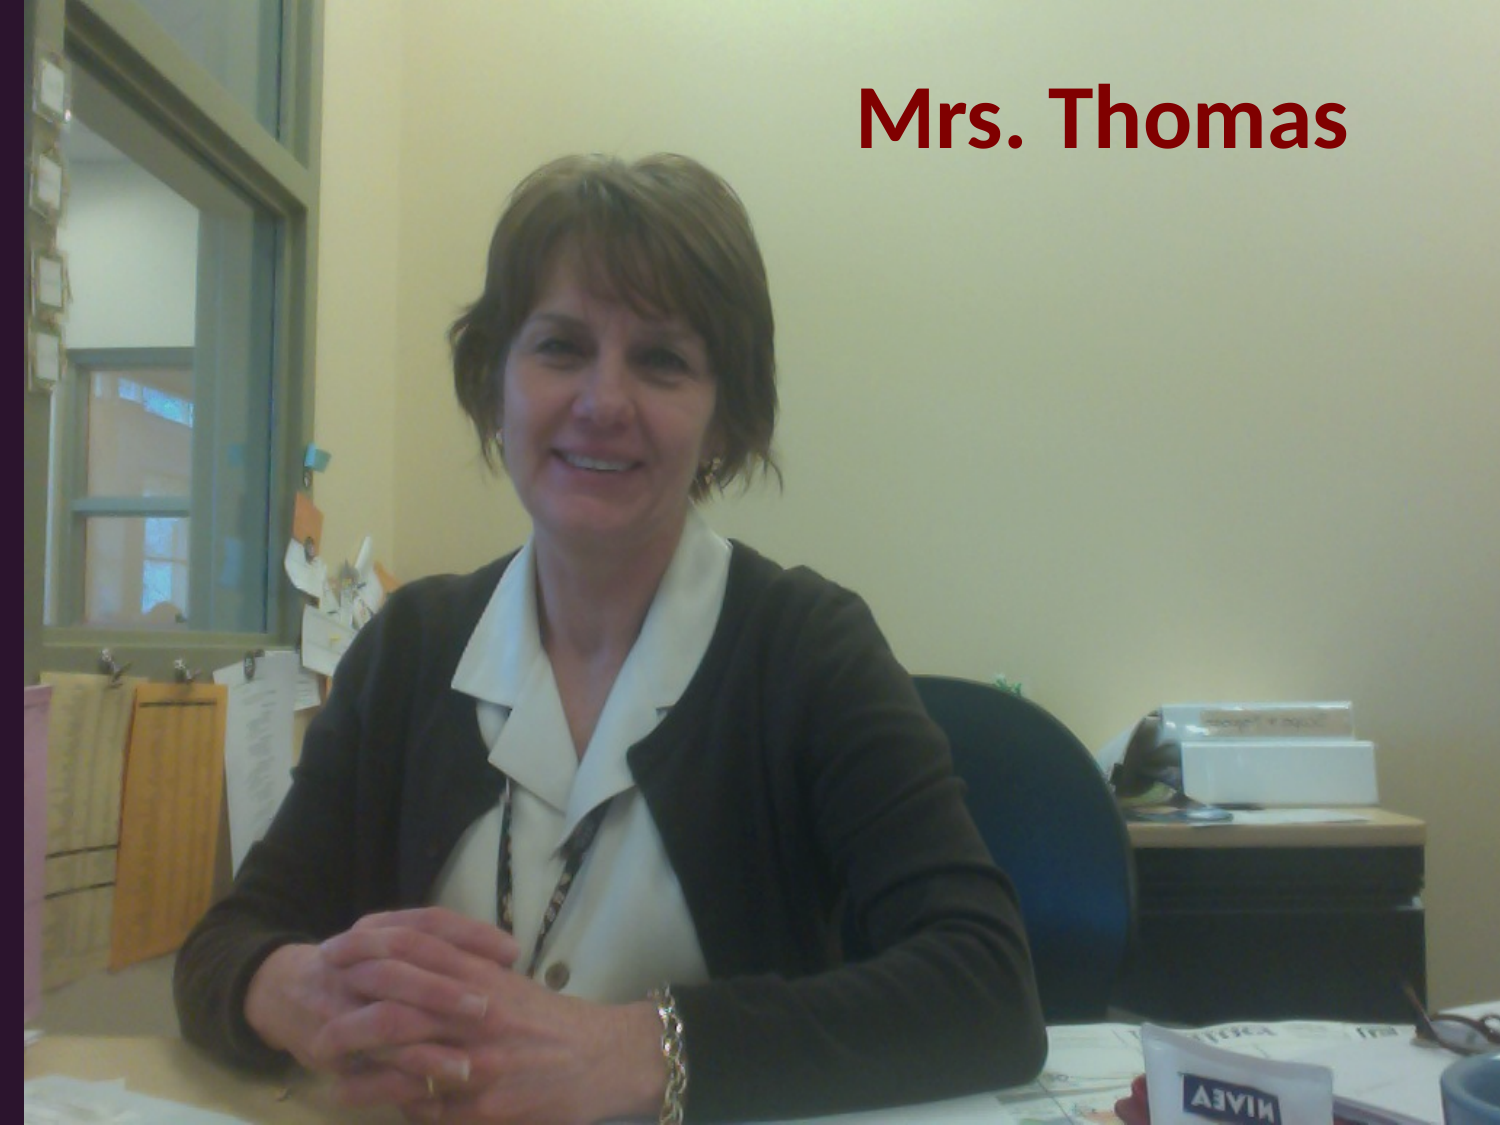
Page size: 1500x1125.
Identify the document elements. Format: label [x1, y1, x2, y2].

list [0, 0, 1500, 1125]
